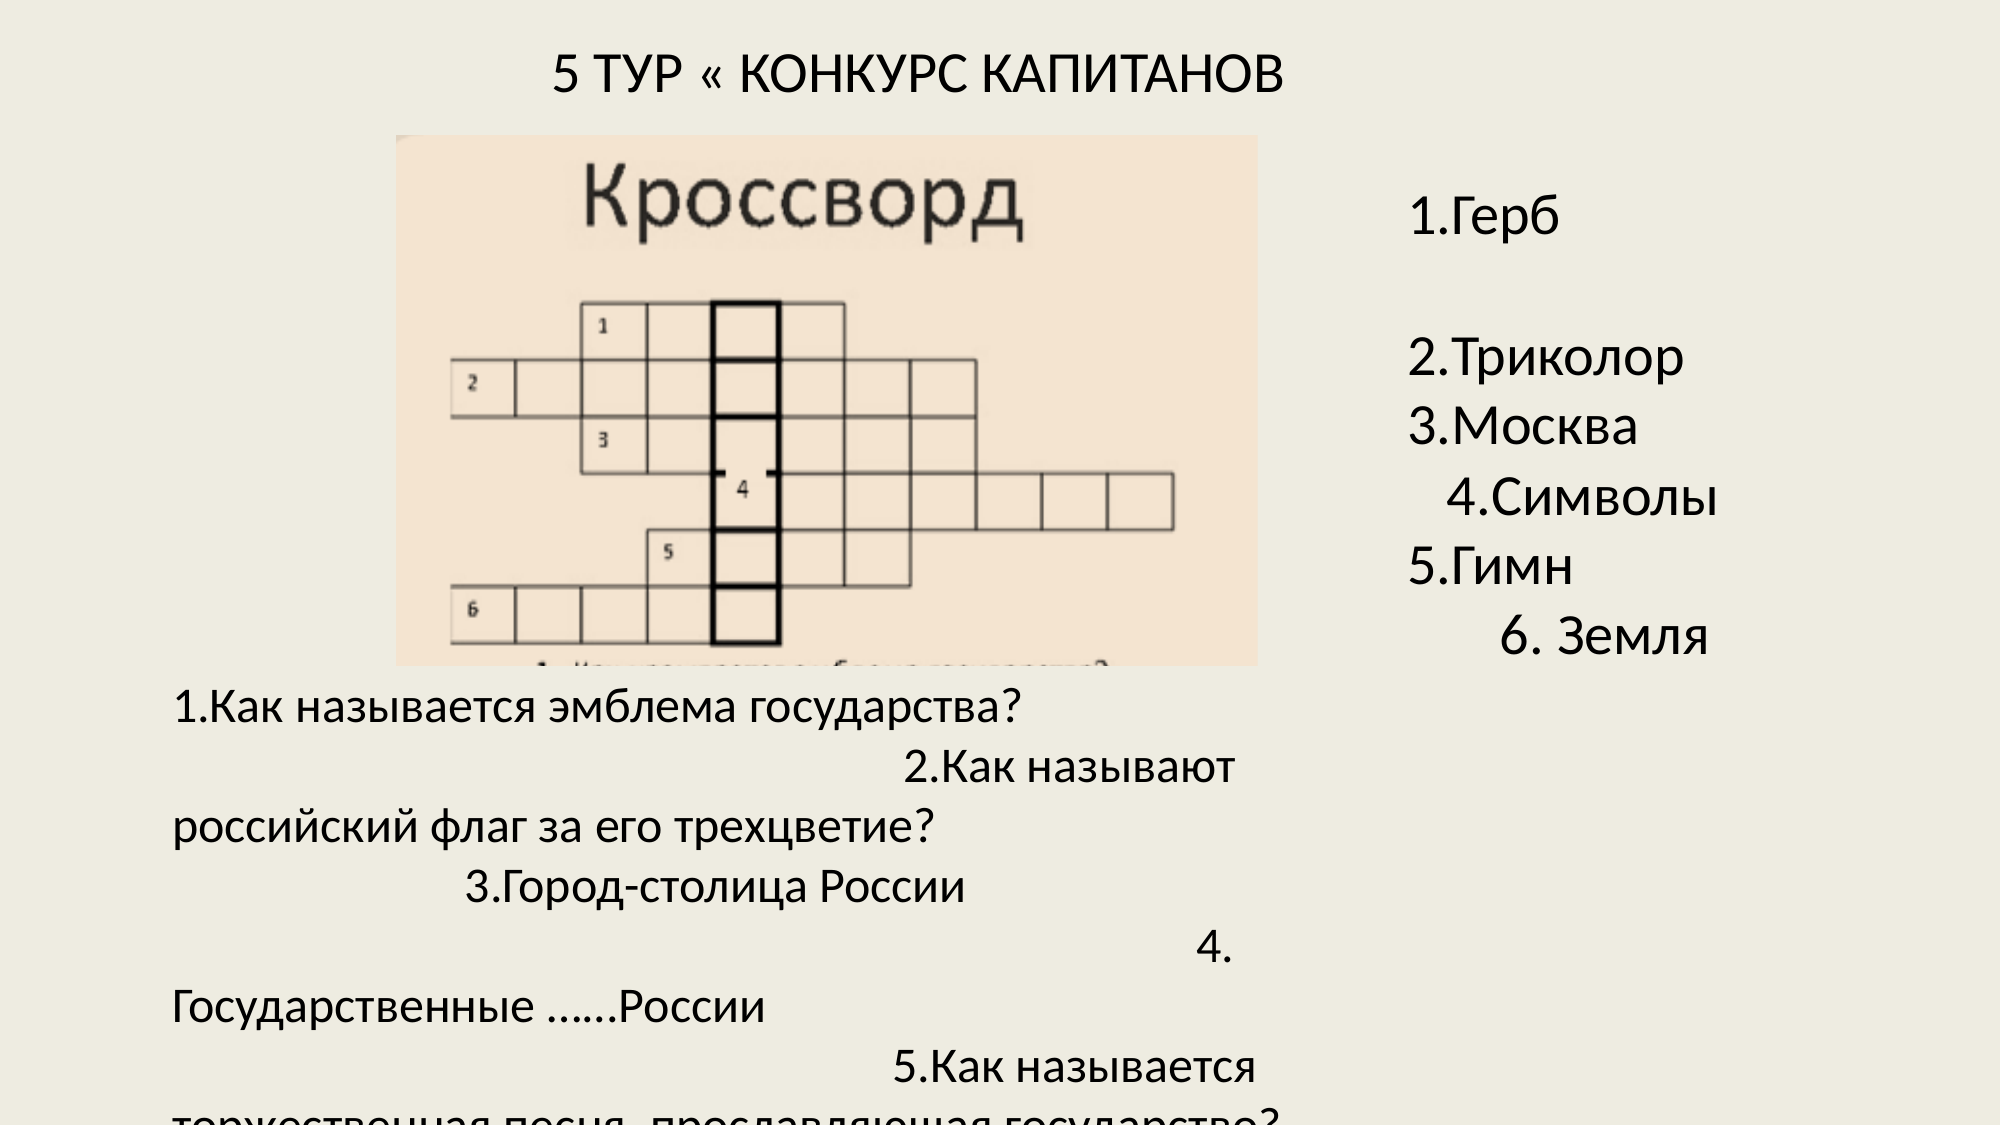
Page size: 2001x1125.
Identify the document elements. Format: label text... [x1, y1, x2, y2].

text_box 5 ТУР « КОНКУРС КАПИТАНОВ [536, 27, 1496, 112]
text_box 1.Как называется эмблема государства? 2.Как называют российский флаг за его трехцветие? 3.Город-столица России 4. Государственные …...России 5.Как называется торжественная песня, прославляющая государство? 6.Как называется наша планета? [157, 665, 1393, 1125]
text_box 1.Герб 2.Триколор 3.Москва 4.Символы 5.Гимн 6. Земля [1392, 169, 1739, 674]
picture [395, 134, 1258, 666]
